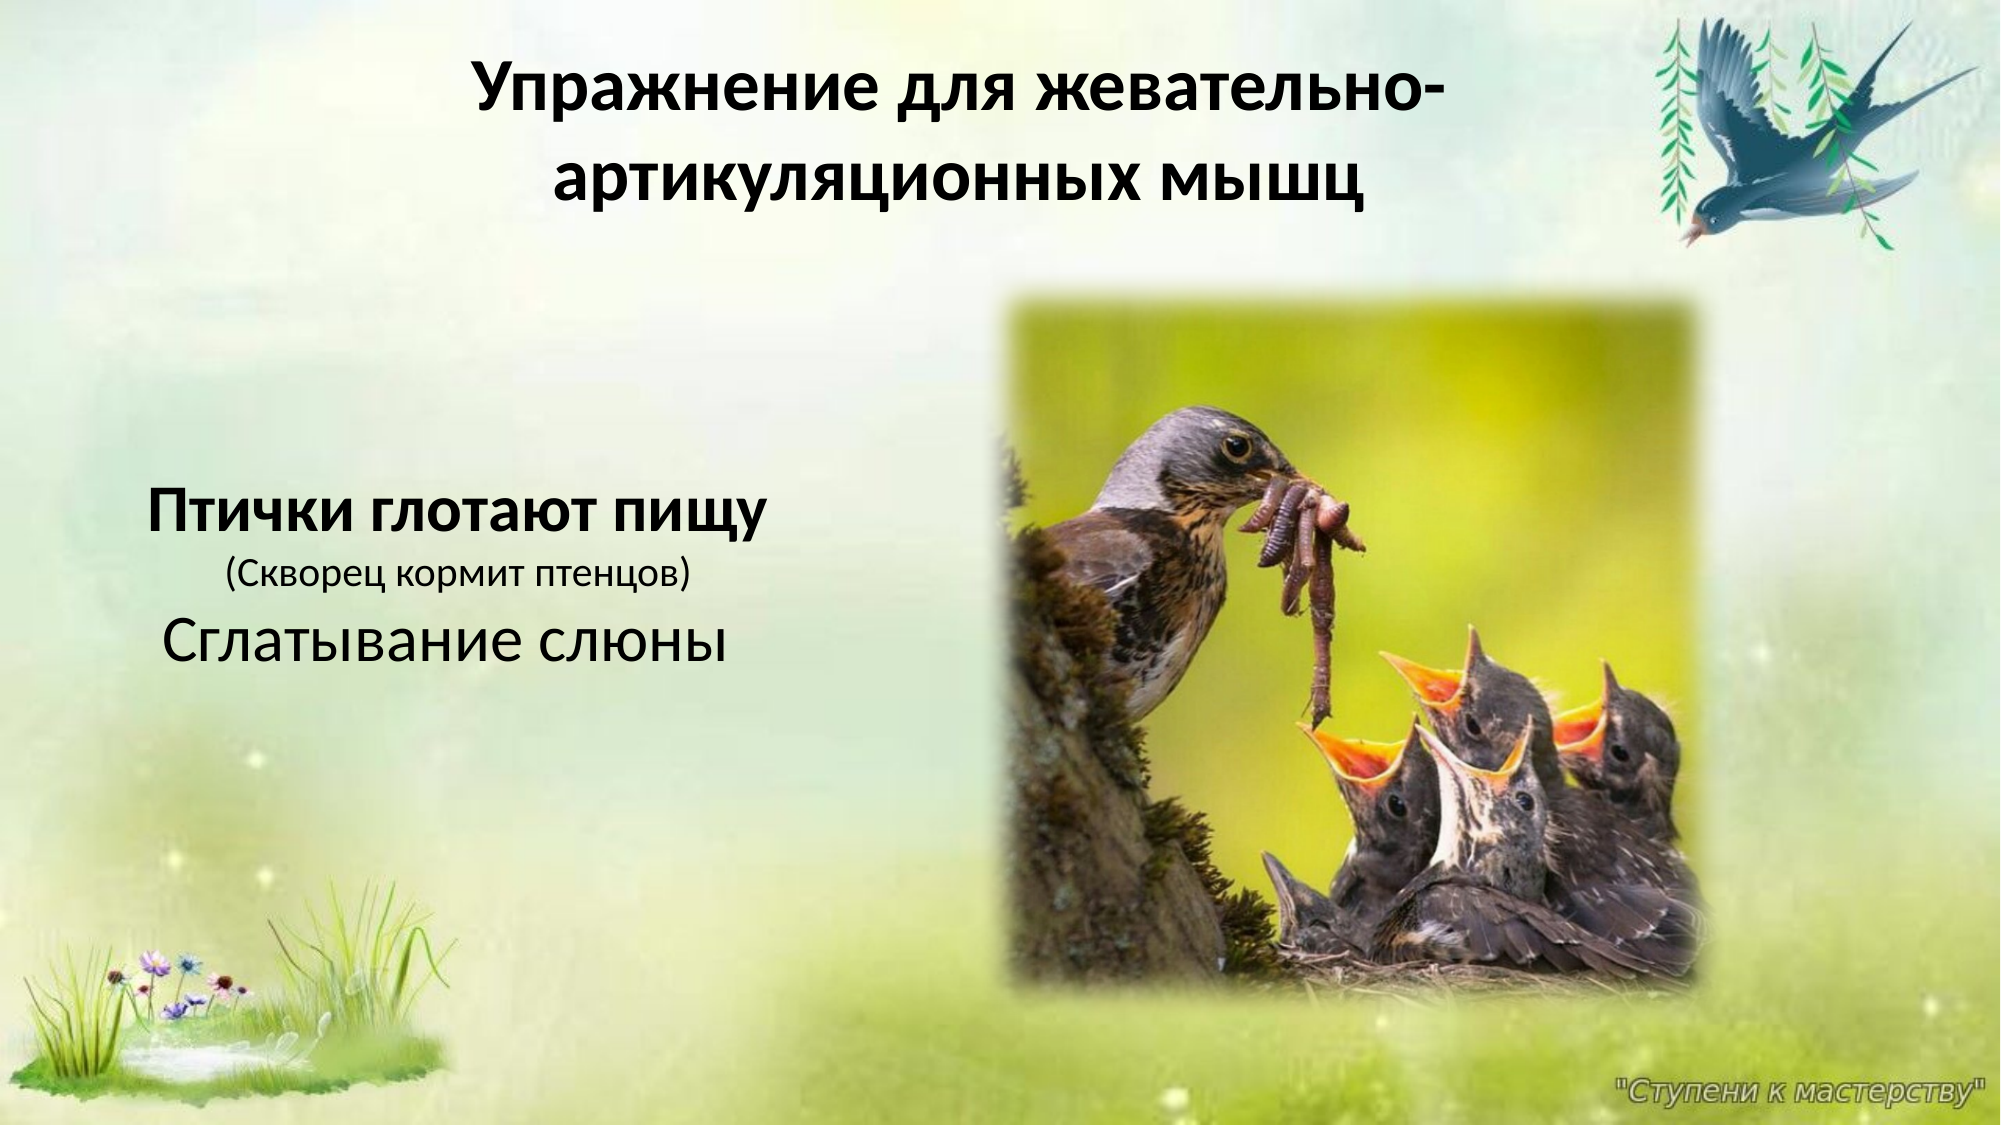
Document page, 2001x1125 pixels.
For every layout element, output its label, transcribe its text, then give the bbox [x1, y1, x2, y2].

picture [0, 0, 2001, 1125]
text_box Упражнение для жевательно-артикуляционных мышц [229, 28, 1689, 224]
text_box Птички глотают пищу (Скворец кормит птенцов) Сглатывание слюны [132, 457, 784, 682]
